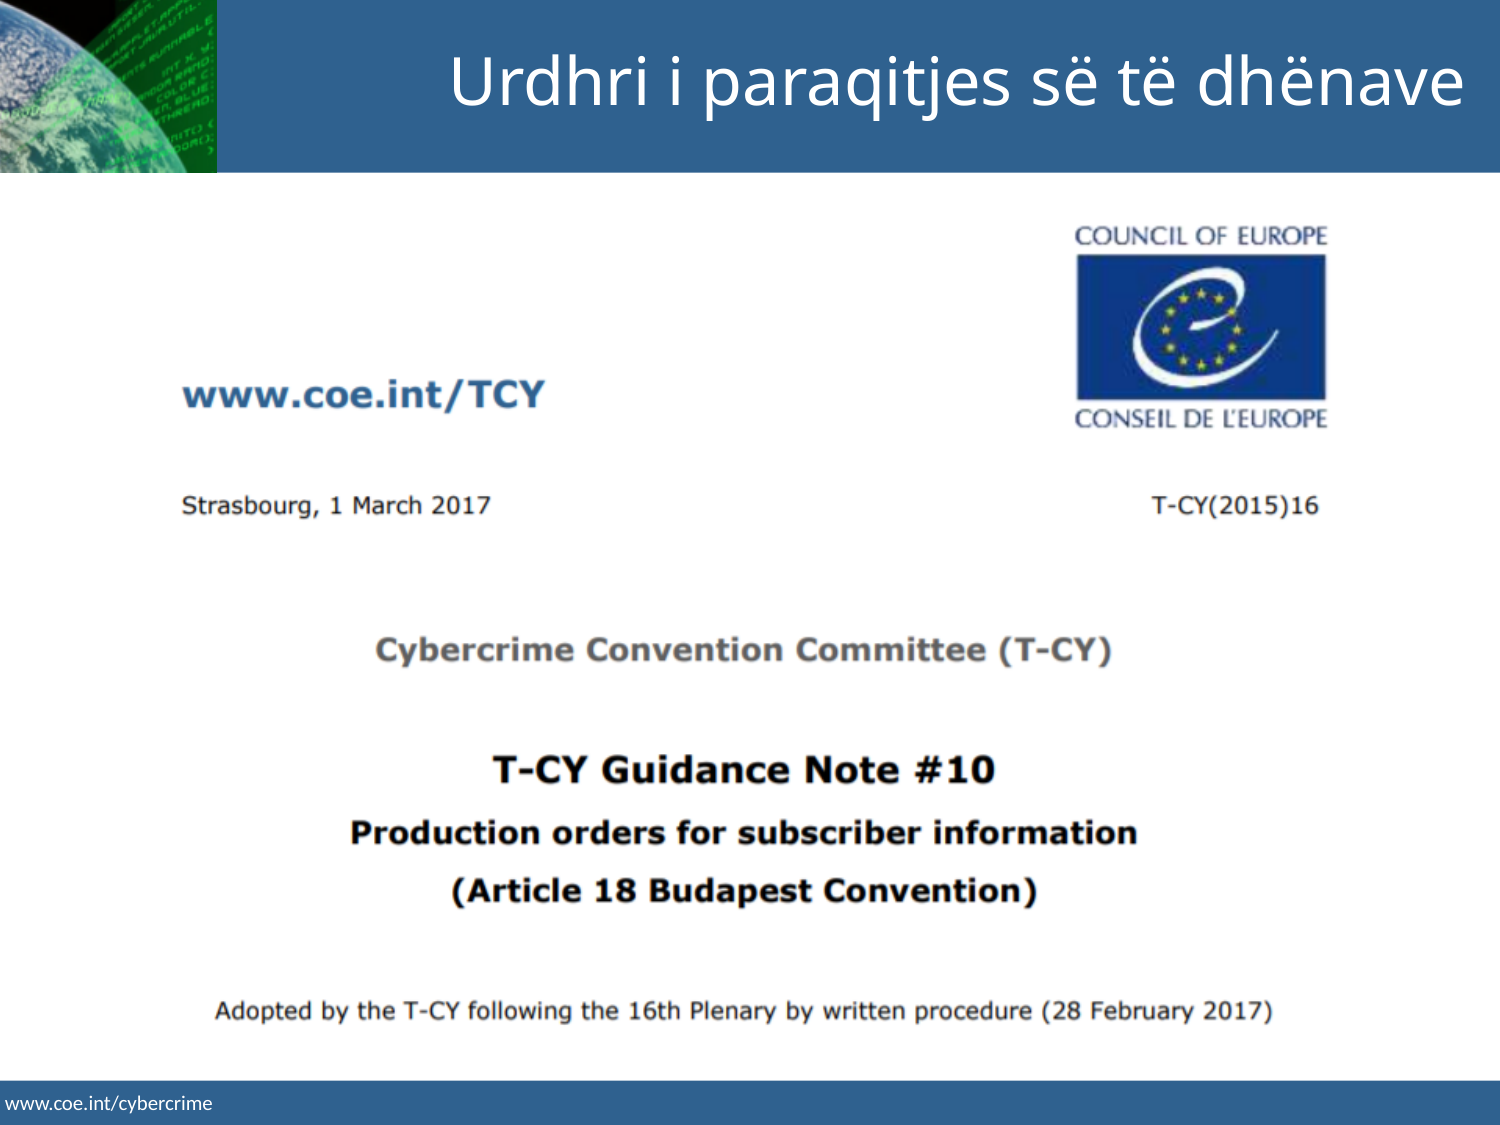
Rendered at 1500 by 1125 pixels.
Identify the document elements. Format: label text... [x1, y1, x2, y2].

text_box Urdhri i paraqitjes së të dhënave [230, 31, 1483, 126]
picture [0, 0, 217, 173]
picture [129, 187, 1371, 1061]
